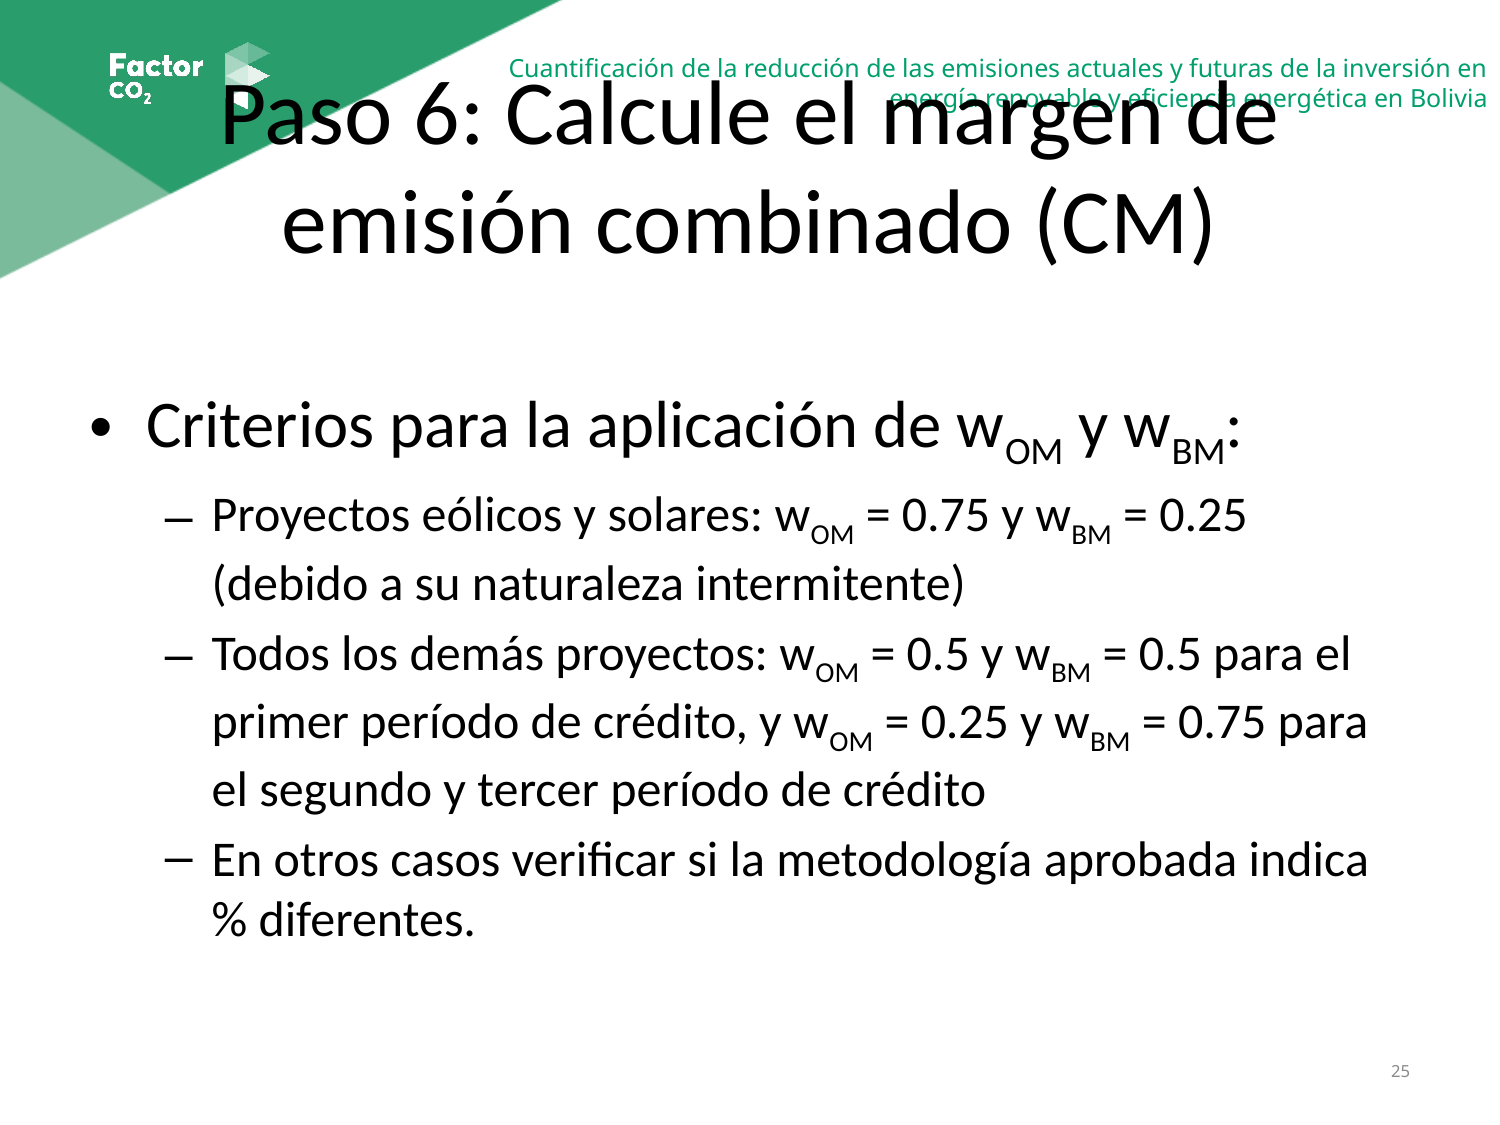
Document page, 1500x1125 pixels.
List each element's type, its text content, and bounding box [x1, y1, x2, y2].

title Paso 6: Calcule el margen de emisión combinado (CM) [75, 45, 1425, 233]
slide_number 25 [1074, 1042, 1425, 1103]
list Criterios para la aplicación de wOM y wBM: Proyectos eólicos y solares: wOM = 0.75 y wBM = 0.25 (debido a su naturaleza intermitente) Todos los demás proyectos: wOM = 0.5 y wBM = 0.5 para el primer período de crédito, y wOM = 0.25 y wBM = 0.75 para el segundo y tercer período de crédito En otros casos verificar si la metodología aprobada indica % diferentes. [75, 373, 1425, 1005]
picture [0, 0, 1500, 1125]
